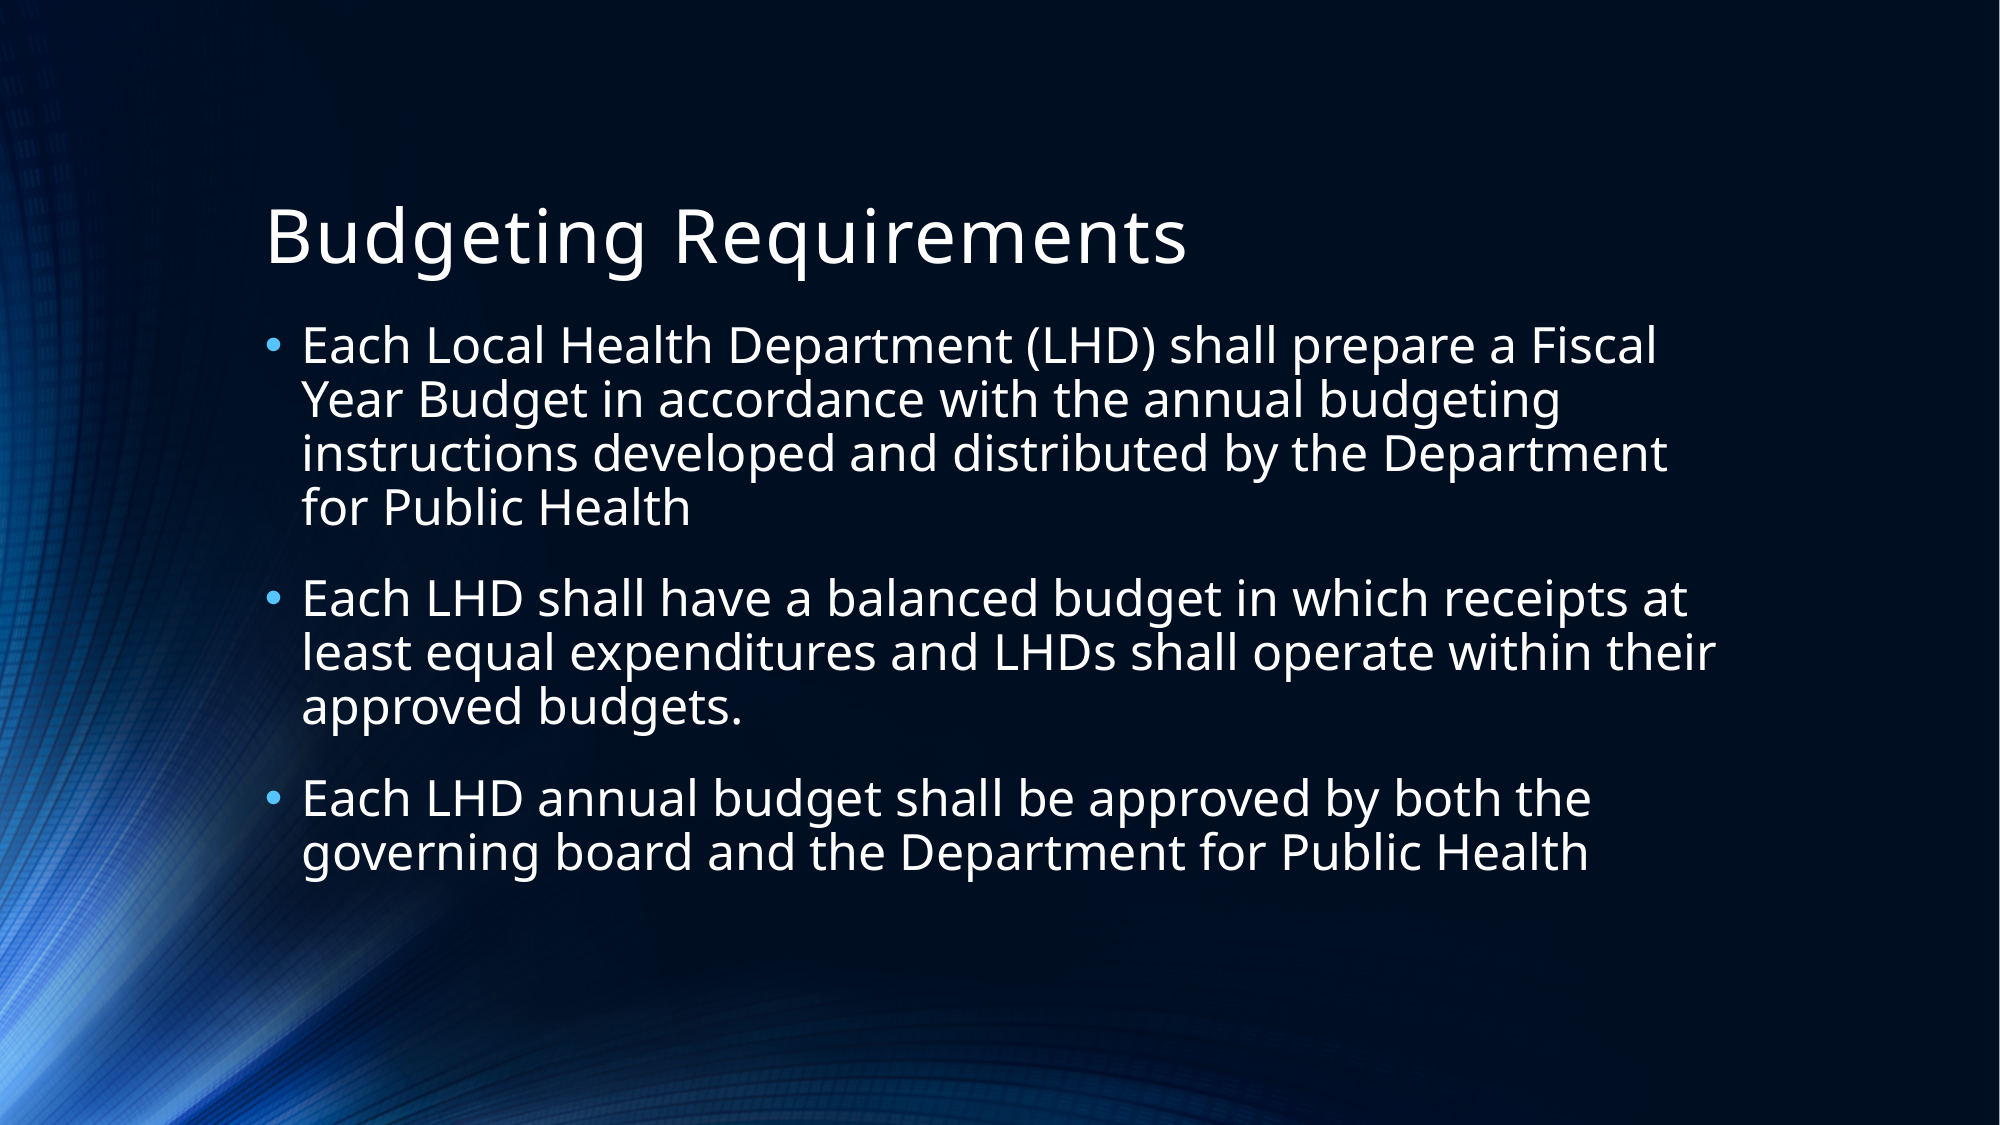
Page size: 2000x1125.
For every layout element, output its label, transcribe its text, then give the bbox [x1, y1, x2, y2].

list Each Local Health Department (LHD) shall prepare a Fiscal Year Budget in accordance with the annual budgeting instructions developed and distributed by the Department for Public Health Each LHD shall have a balanced budget in which receipts at least equal expenditures and LHDs shall operate within their approved budgets. Each LHD annual budget shall be approved by both the governing board and the Department for Public Health [249, 312, 1749, 988]
picture [0, 0, 2000, 1125]
title Budgeting Requirements [249, 62, 1750, 288]
